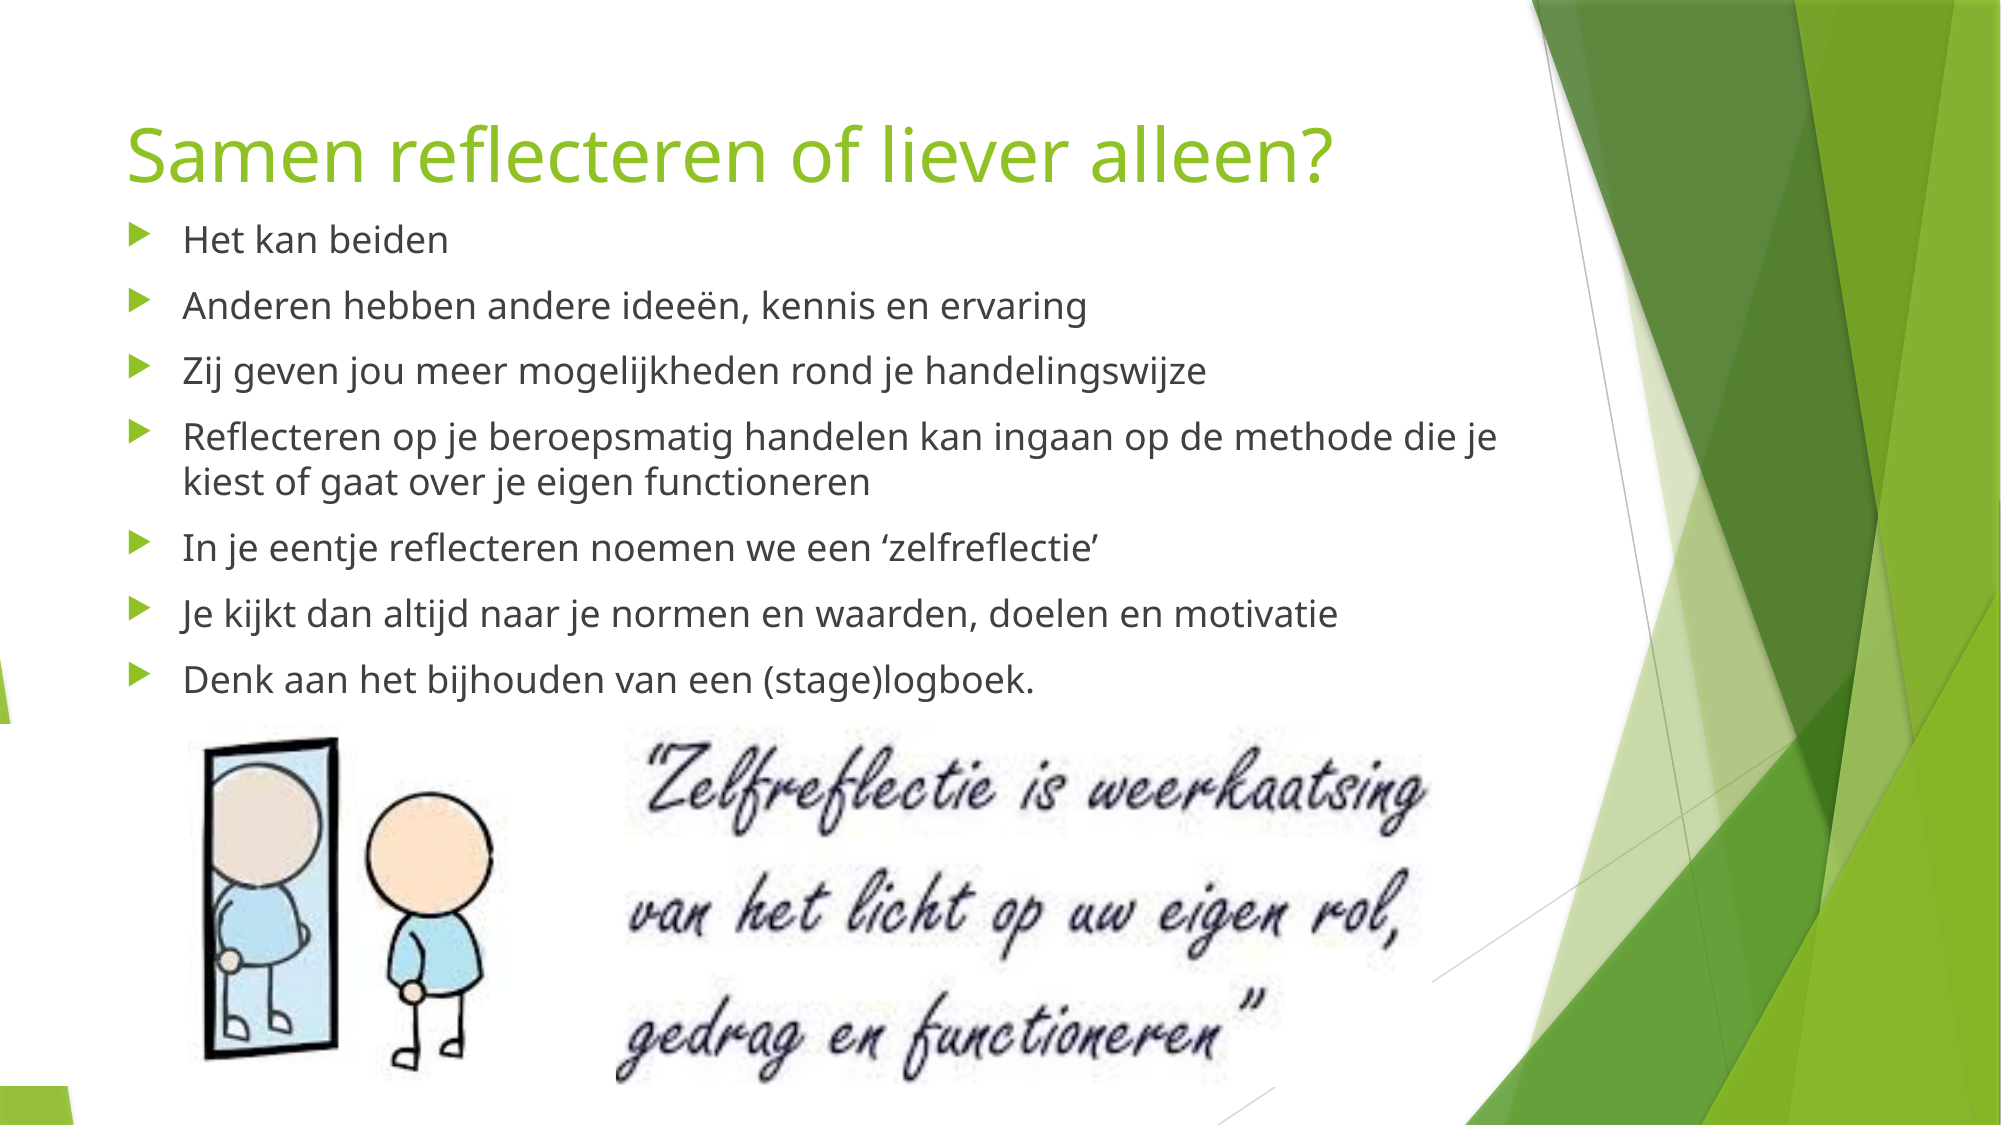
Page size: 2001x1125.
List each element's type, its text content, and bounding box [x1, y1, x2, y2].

title Samen reflecteren of liever alleen? [111, 99, 1522, 208]
list Het kan beiden Anderen hebben andere ideeën, kennis en ervaring Zij geven jou meer mogelijkheden rond je handelingswijze Reflecteren op je beroepsmatig handelen kan ingaan op de methode die je kiest of gaat over je eigen functioneren In je eentje reflecteren noemen we een ‘zelfreflectie’ Je kijkt dan altijd naar je normen en waarden, doelen en motivatie Denk aan het bijhouden van een (stage)logboek. [111, 208, 1522, 845]
picture [0, 724, 1433, 1087]
